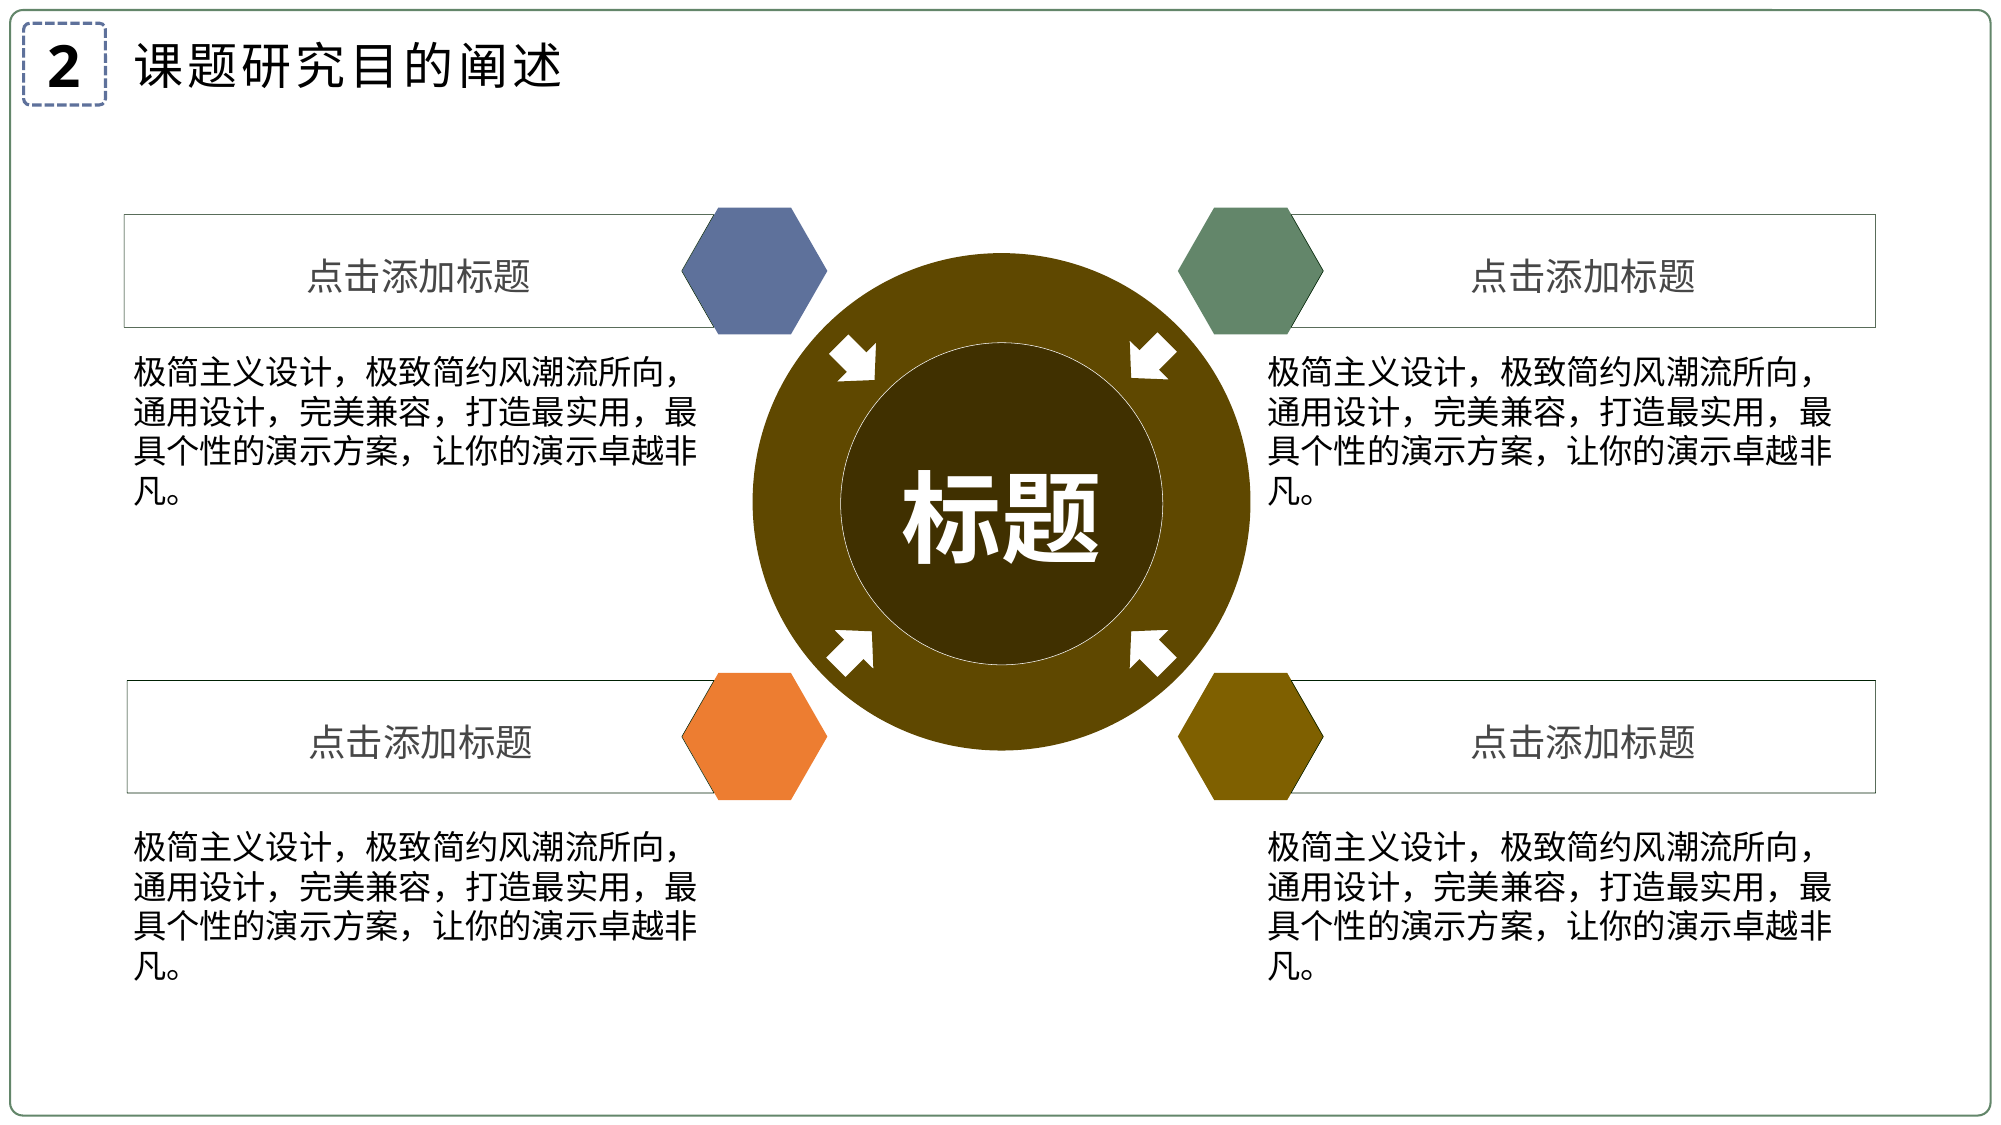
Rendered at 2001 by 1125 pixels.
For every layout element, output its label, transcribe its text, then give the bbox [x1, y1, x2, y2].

text_box 点击添加标题 [1291, 214, 1876, 328]
text_box 2 [22, 22, 107, 107]
text_box [683, 671, 829, 802]
text_box 极简主义设计，极致简约风潮流所向，通用设计，完美兼容，打造最实用，最具个性的演示方案，让你的演示卓越非凡。 [118, 343, 742, 536]
text_box 点击添加标题 [124, 214, 714, 328]
text_box 课题研究目的阐述 [106, 22, 590, 107]
text_box [683, 206, 829, 336]
text_box [1176, 671, 1322, 802]
text_box [9, 8, 1992, 1117]
text_box 标题 [839, 341, 1164, 666]
text_box 点击添加标题 [127, 680, 715, 793]
text_box 极简主义设计，极致简约风潮流所向，通用设计，完美兼容，打造最实用，最具个性的演示方案，让你的演示卓越非凡。 [1252, 818, 1876, 1011]
text_box [1176, 206, 1322, 336]
text_box 点击添加标题 [1291, 680, 1876, 793]
text_box 极简主义设计，极致简约风潮流所向，通用设计，完美兼容，打造最实用，最具个性的演示方案，让你的演示卓越非凡。 [118, 818, 742, 1011]
text_box [752, 253, 1251, 751]
text_box 极简主义设计，极致简约风潮流所向，通用设计，完美兼容，打造最实用，最具个性的演示方案，让你的演示卓越非凡。 [1252, 343, 1876, 536]
